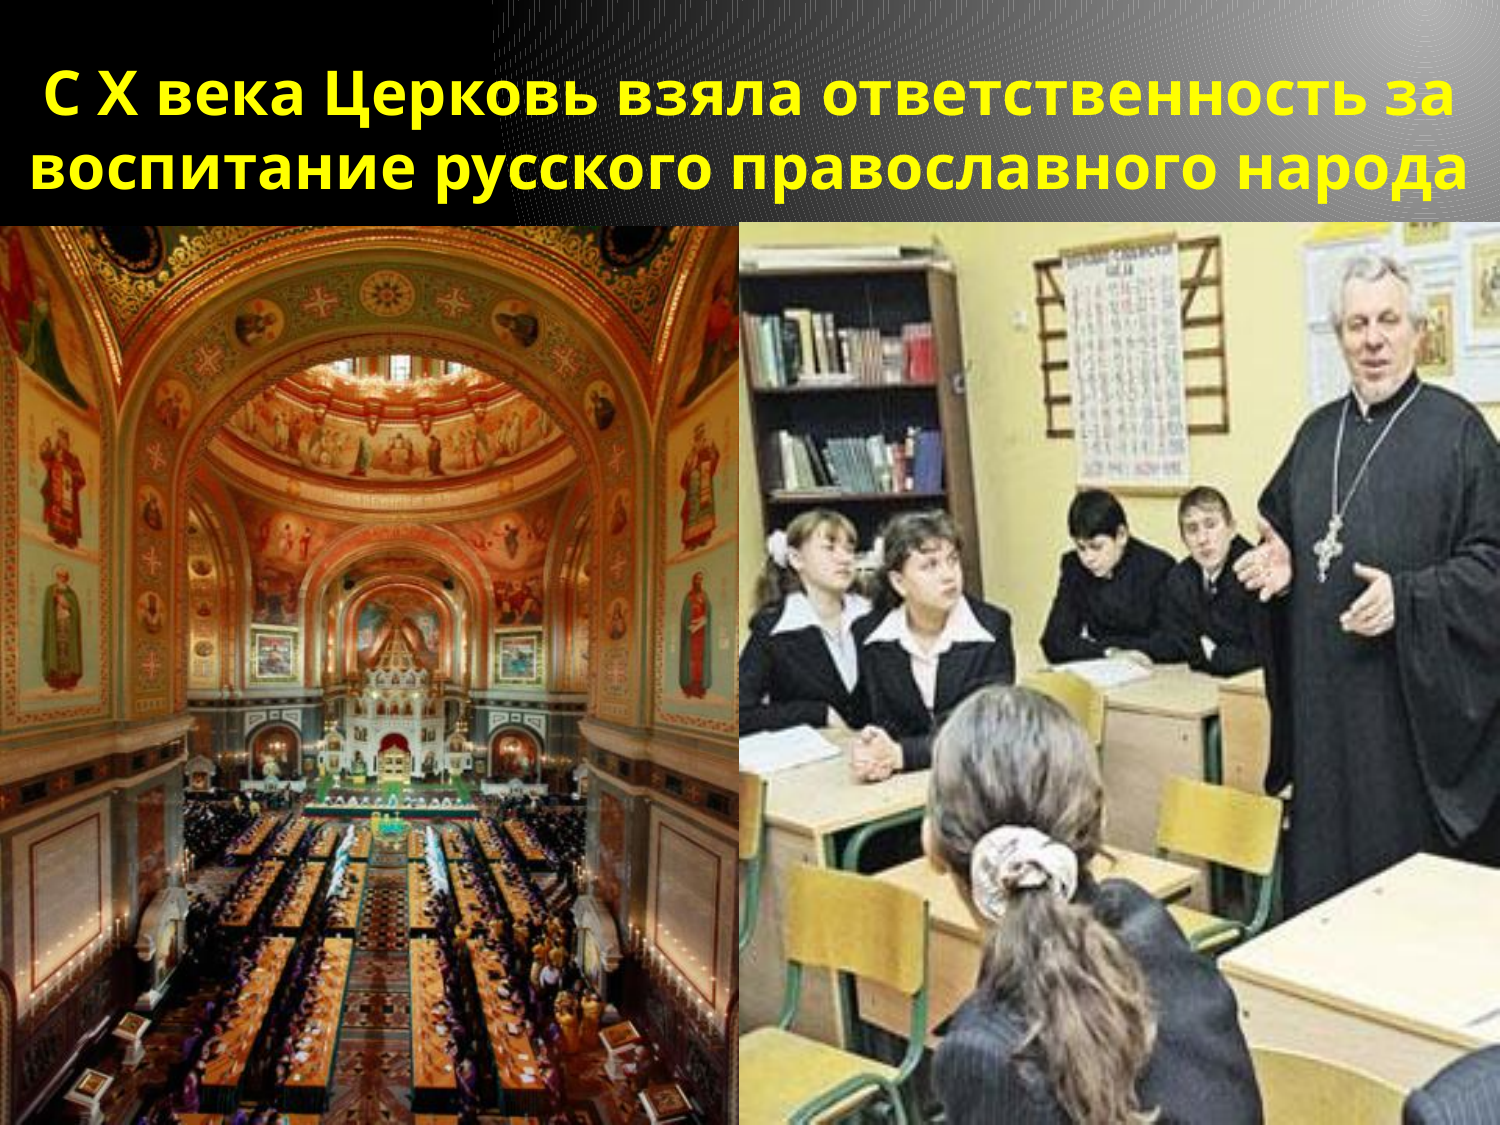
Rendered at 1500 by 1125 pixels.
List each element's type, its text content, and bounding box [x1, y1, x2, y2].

picture [0, 222, 1500, 1125]
title С Х века Церковь взяла ответственность за воспитание русского православного народа [0, 45, 1500, 211]
